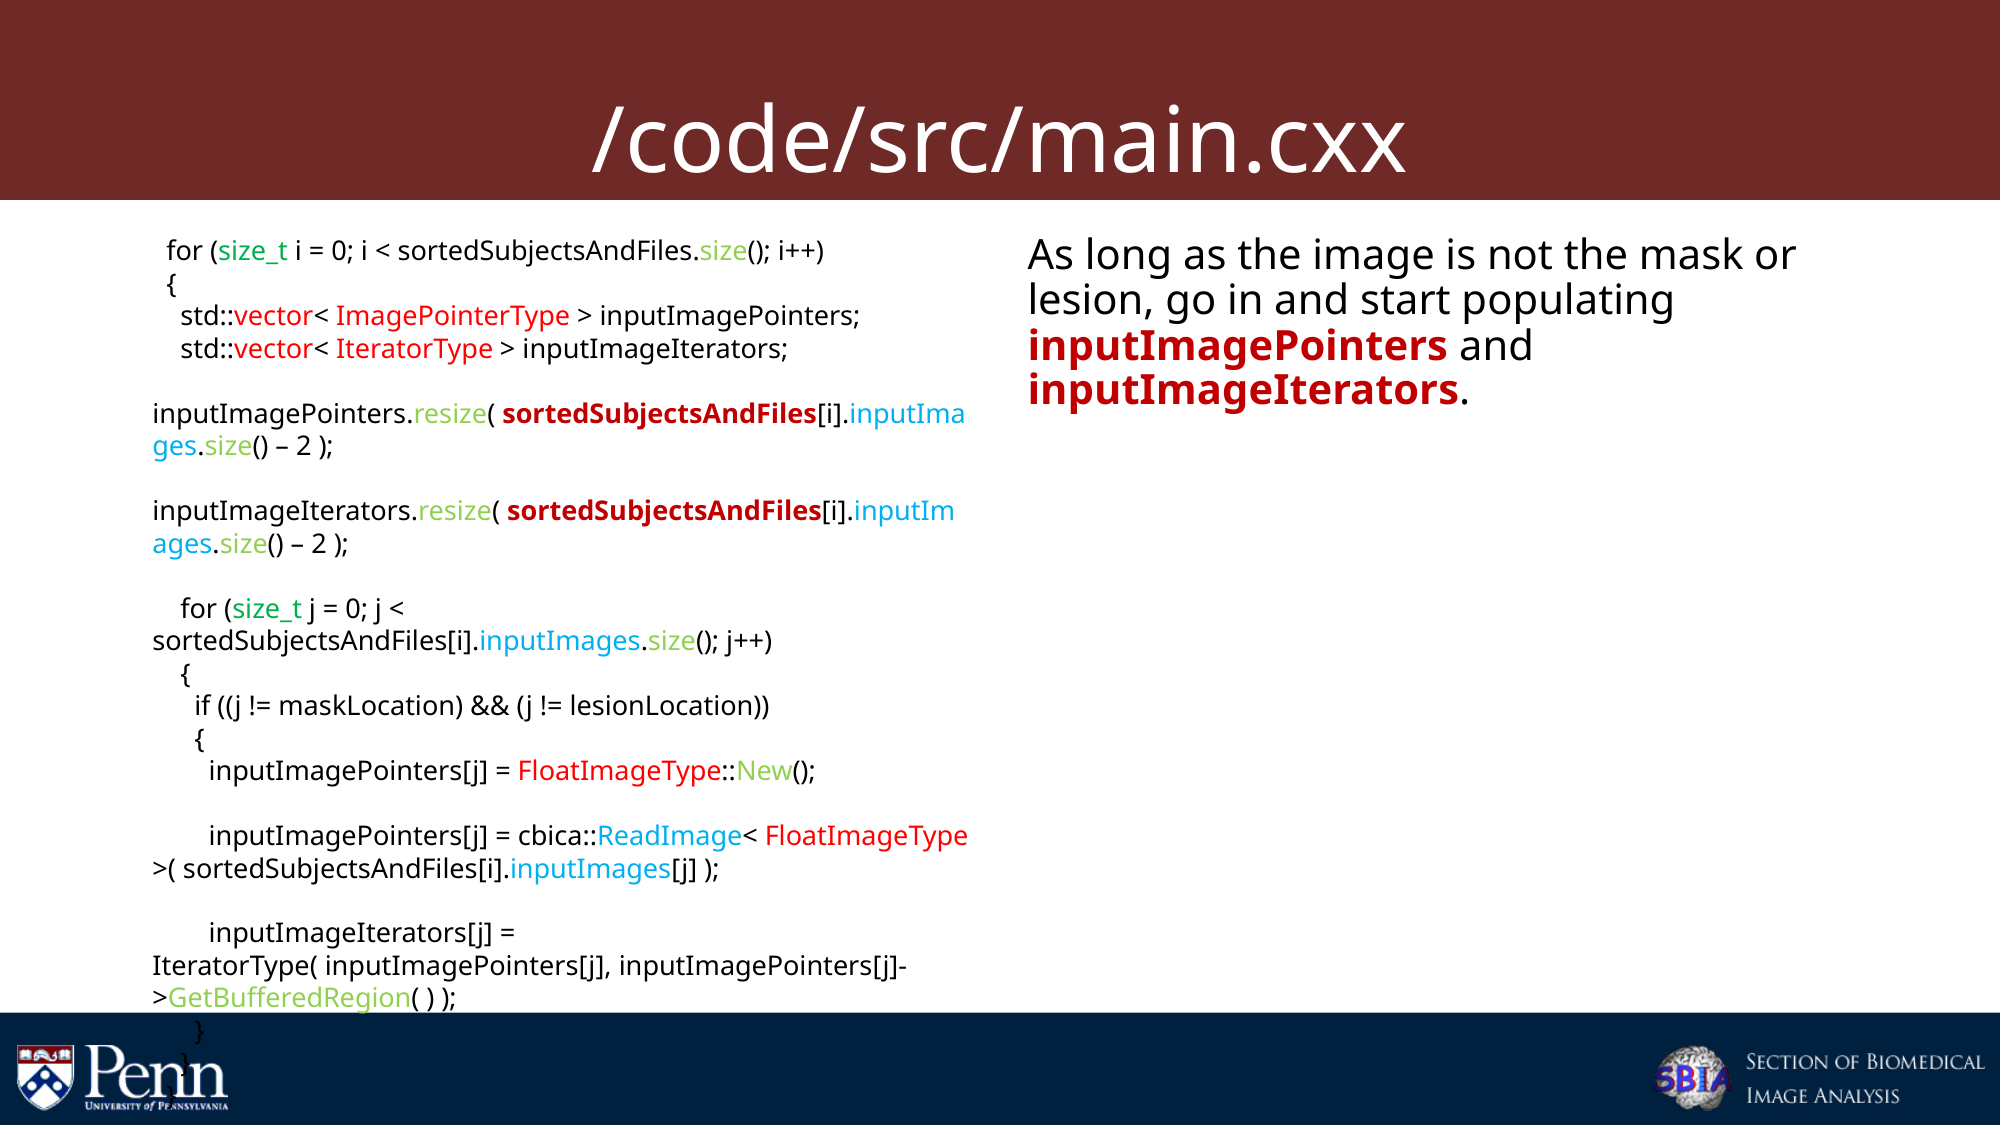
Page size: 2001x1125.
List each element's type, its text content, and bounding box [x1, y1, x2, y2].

list for (size_t i = 0; i < sortedSubjectsAndFiles.size(); i++) { std::vector< ImagePointerType > inputImagePointers; std::vector< IteratorType > inputImageIterators; inputImagePointers.resize( sortedSubjectsAndFiles[i].inputImages.size() – 2 ); inputImageIterators.resize( sortedSubjectsAndFiles[i].inputImages.size() – 2 ); for (size_t j = 0; j < sortedSubjectsAndFiles[i].inputImages.size(); j++) { if ((j != maskLocation) && (j != lesionLocation)) { inputImagePointers[j] = FloatImageType::New(); inputImagePointers[j] = cbica::ReadImage< FloatImageType >( sortedSubjectsAndFiles[i].inputImages[j] ); inputImageIterators[j] = IteratorType( inputImagePointers[j], inputImagePointers[j]->GetBufferedRegion( ) ); } } } [137, 226, 985, 987]
picture [17, 1045, 228, 1111]
list As long as the image is not the mask or lesion, go in and start populating inputImagePointers and inputImageIterators. [1012, 226, 1863, 987]
picture [1652, 1044, 1985, 1112]
title /code/src/main.cxx [137, 0, 1863, 200]
